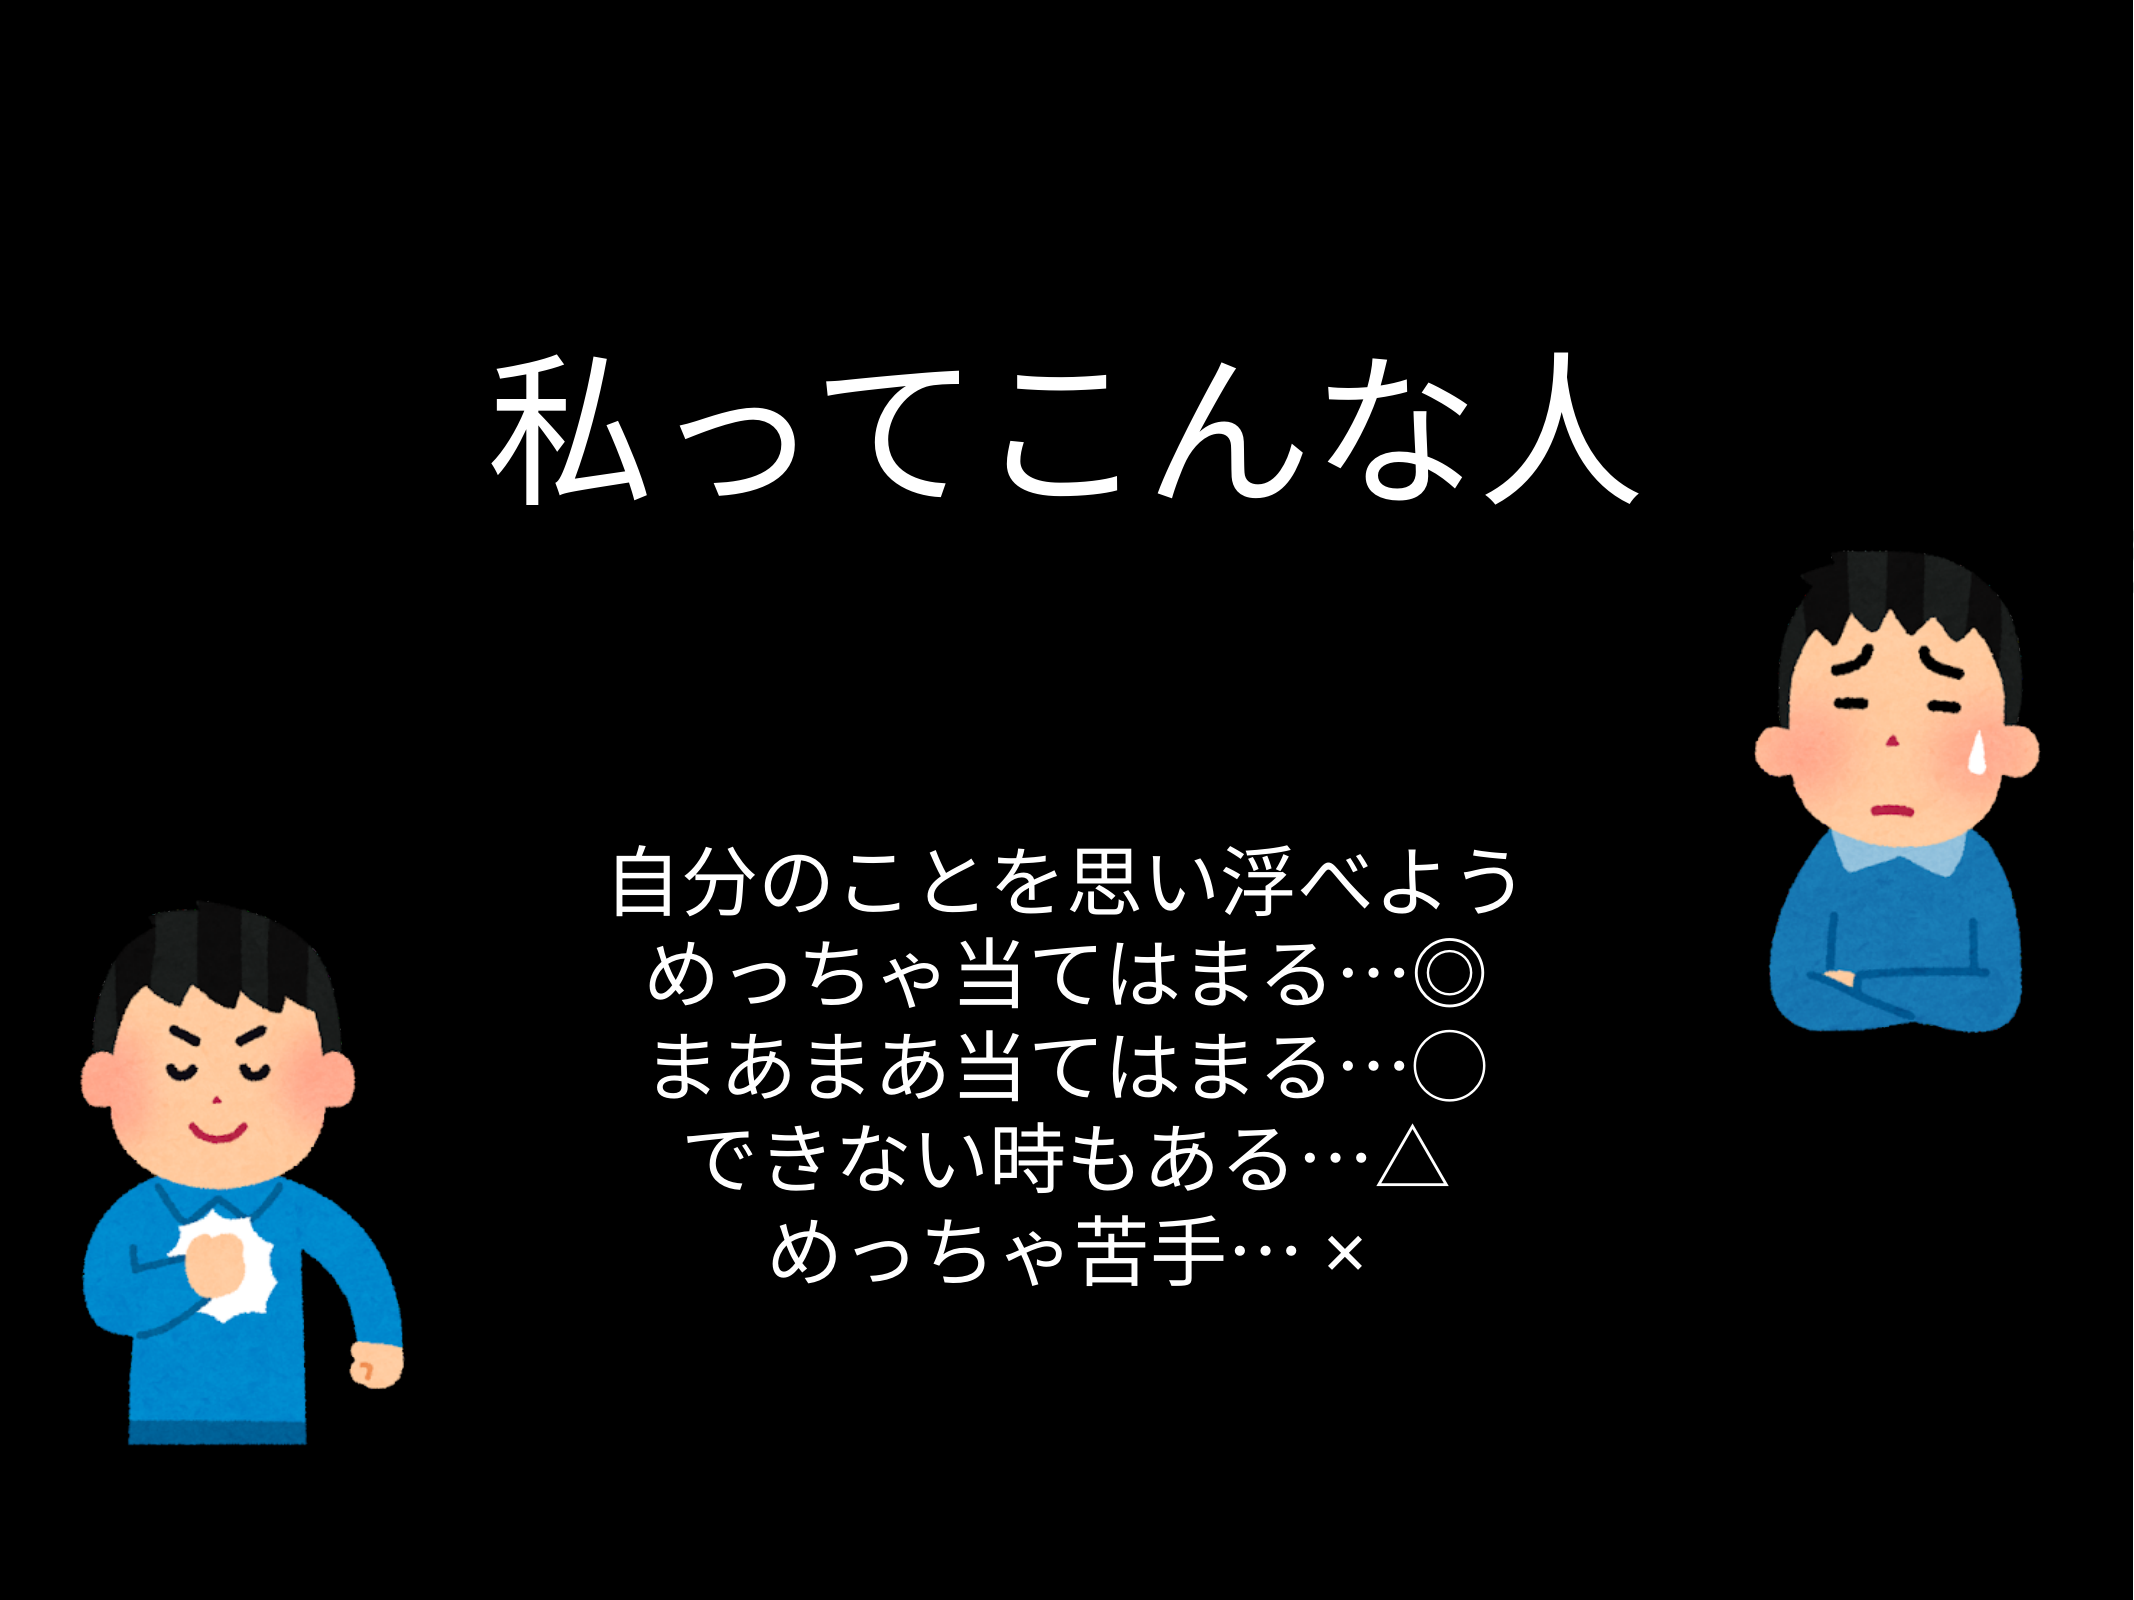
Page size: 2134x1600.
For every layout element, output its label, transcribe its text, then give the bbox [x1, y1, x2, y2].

title 私ってこんな人 [207, 0, 1926, 535]
picture [2, 887, 465, 1466]
picture [1693, 489, 2134, 1068]
subtitle 自分のことを思い浮べよう めっちゃ当てはまる…◎ まあまあ当てはまる…◯ できない時もある…△ めっちゃ苦手…× [207, 824, 1926, 1530]
